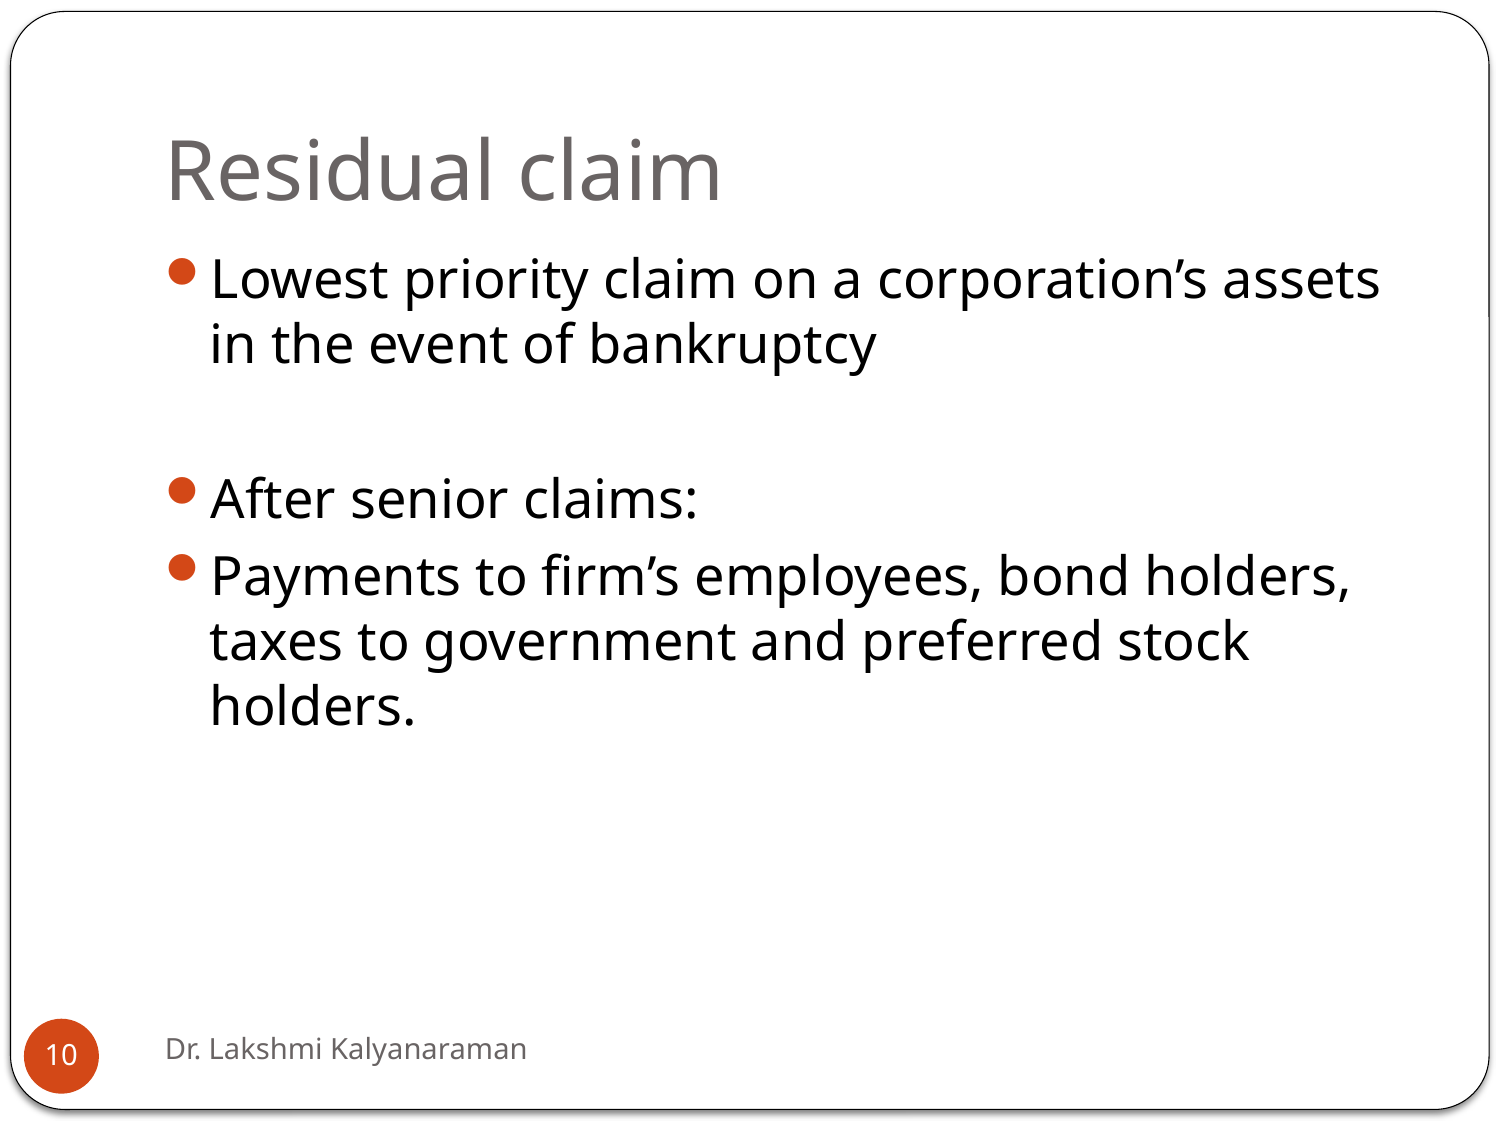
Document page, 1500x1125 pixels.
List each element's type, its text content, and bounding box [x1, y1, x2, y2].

list Lowest priority claim on a corporation’s assets in the event of bankruptcy After senior claims: Payments to firm’s employees, bond holders, taxes to government and preferred stock holders. [150, 237, 1425, 988]
title Residual claim [150, 45, 1425, 233]
slide_number 10 [23, 1018, 99, 1094]
footer Dr. Lakshmi Kalyanaraman [150, 1012, 800, 1088]
